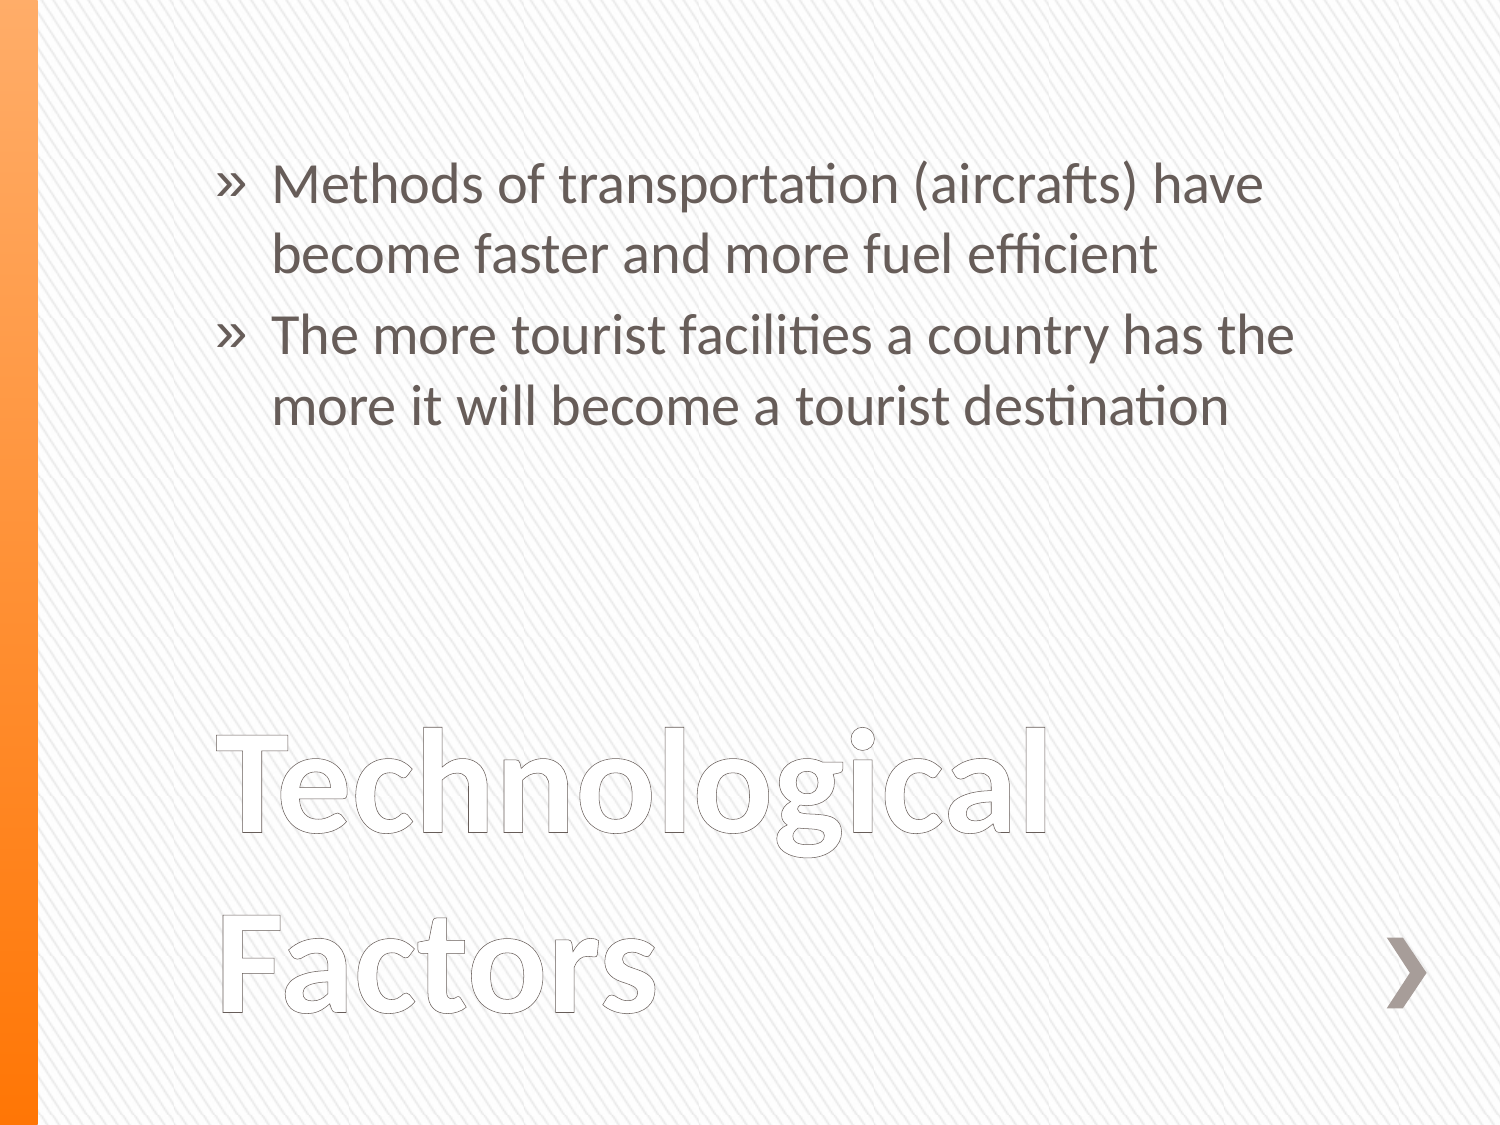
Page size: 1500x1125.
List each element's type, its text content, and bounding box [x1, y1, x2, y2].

list Methods of transportation (aircrafts) have become faster and more fuel efficient The more tourist facilities a country has the more it will become a tourist destination [200, 137, 1425, 863]
title Technological Factors [200, 863, 1388, 1050]
